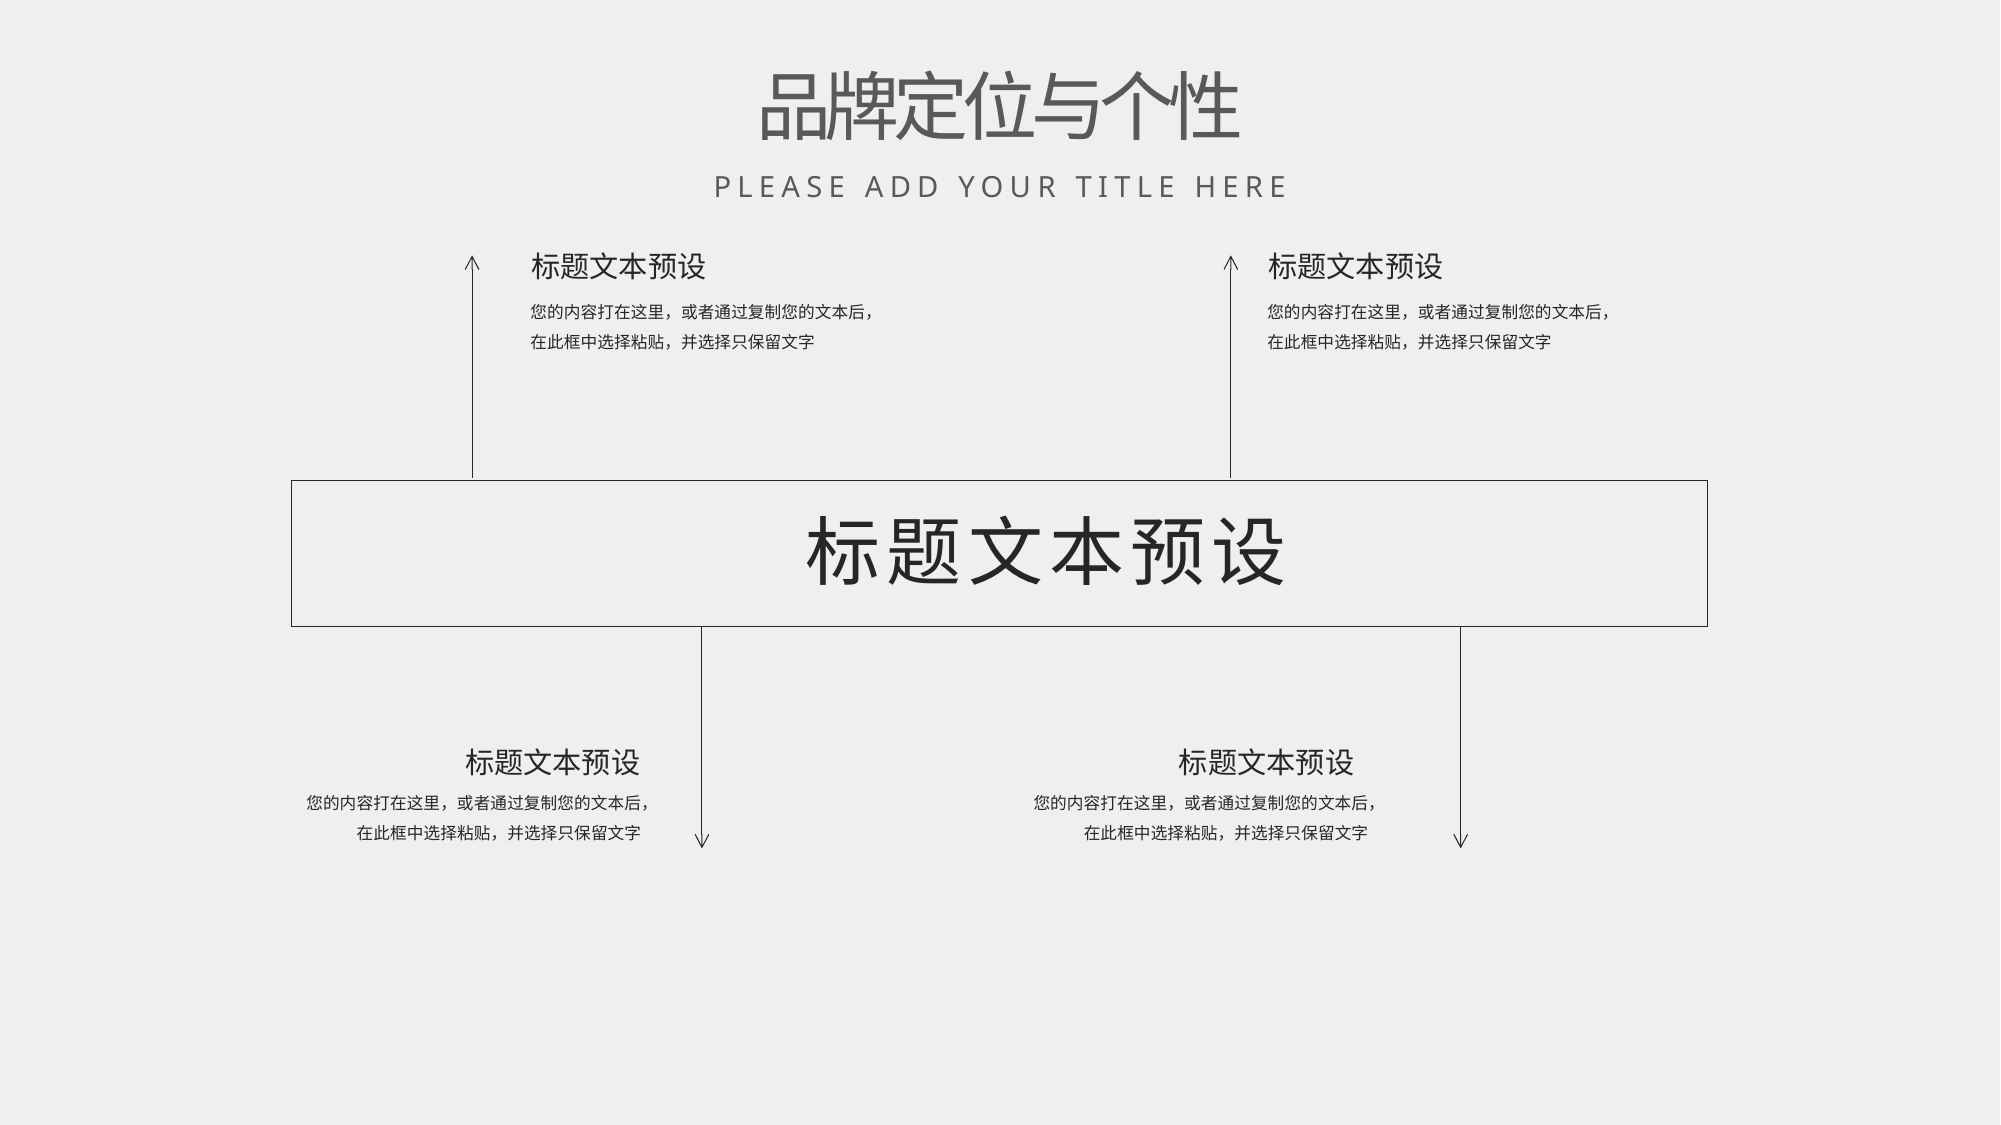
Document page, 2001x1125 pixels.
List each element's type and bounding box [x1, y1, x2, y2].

text_box [1015, 737, 1384, 848]
text_box [573, 52, 1427, 214]
text_box [287, 737, 657, 848]
text_box [515, 241, 884, 357]
text_box [1252, 241, 1621, 357]
text_box [291, 480, 1709, 627]
